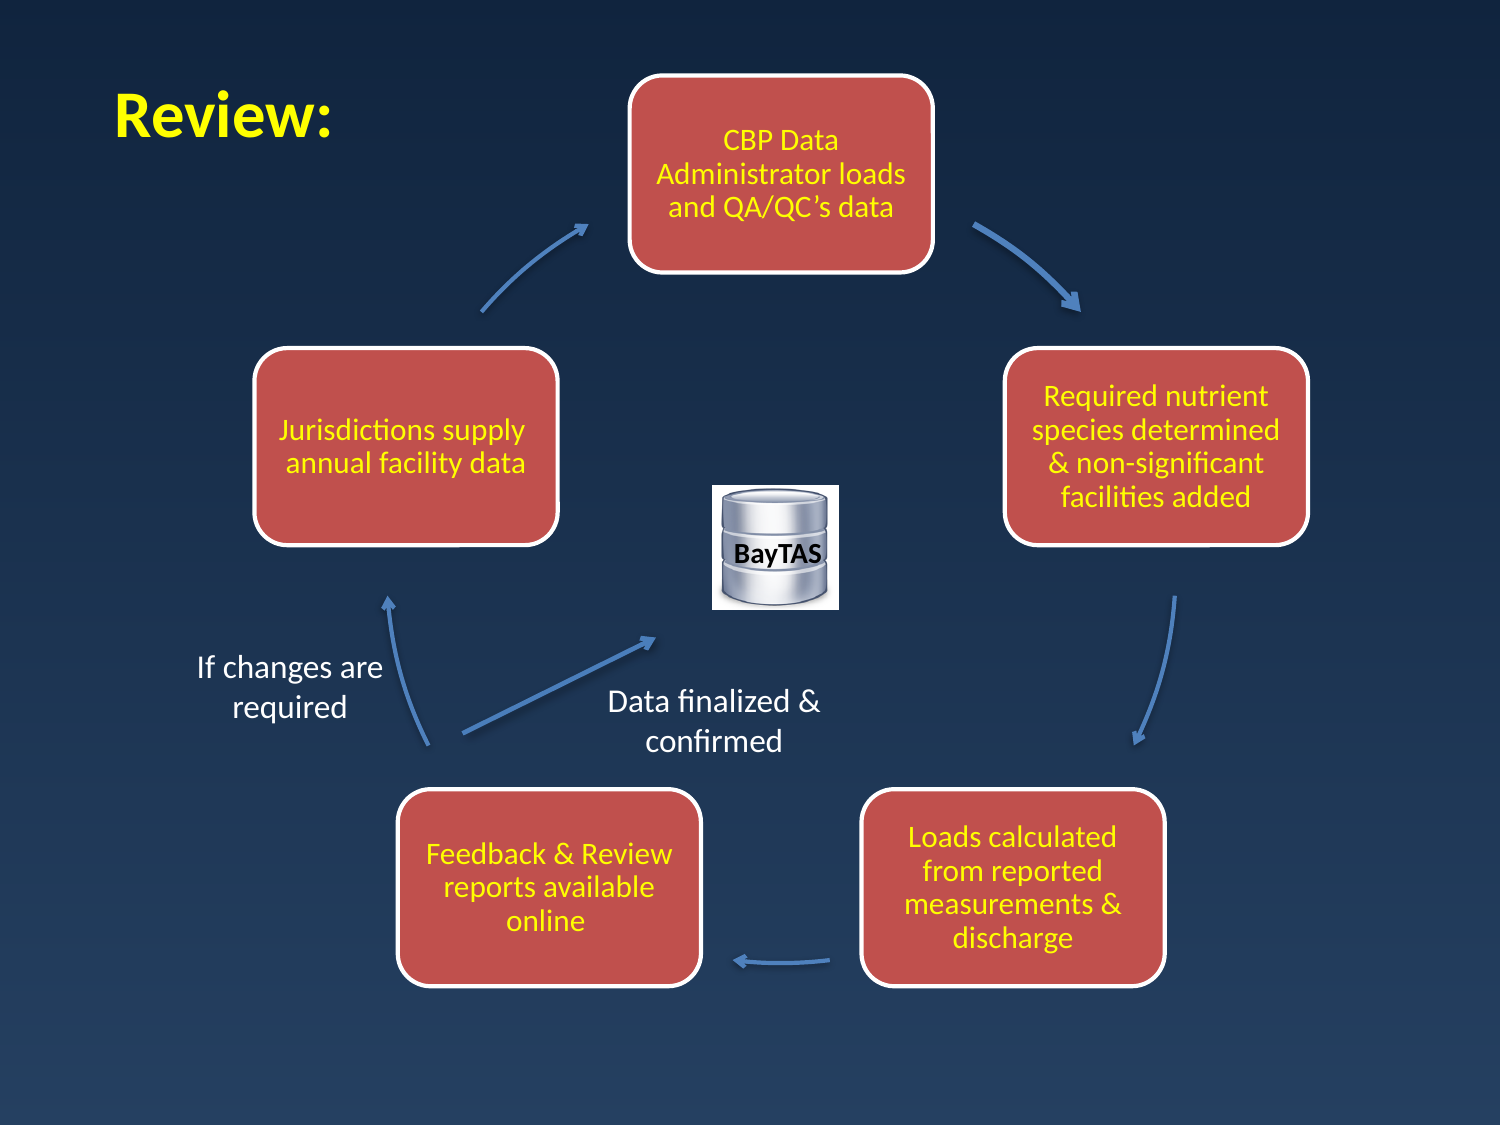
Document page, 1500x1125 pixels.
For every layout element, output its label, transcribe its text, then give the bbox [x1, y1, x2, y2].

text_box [462, 485, 843, 769]
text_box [212, 74, 1351, 1001]
text_box If changes are required [162, 637, 207, 732]
text_box Review: [99, 63, 1074, 279]
